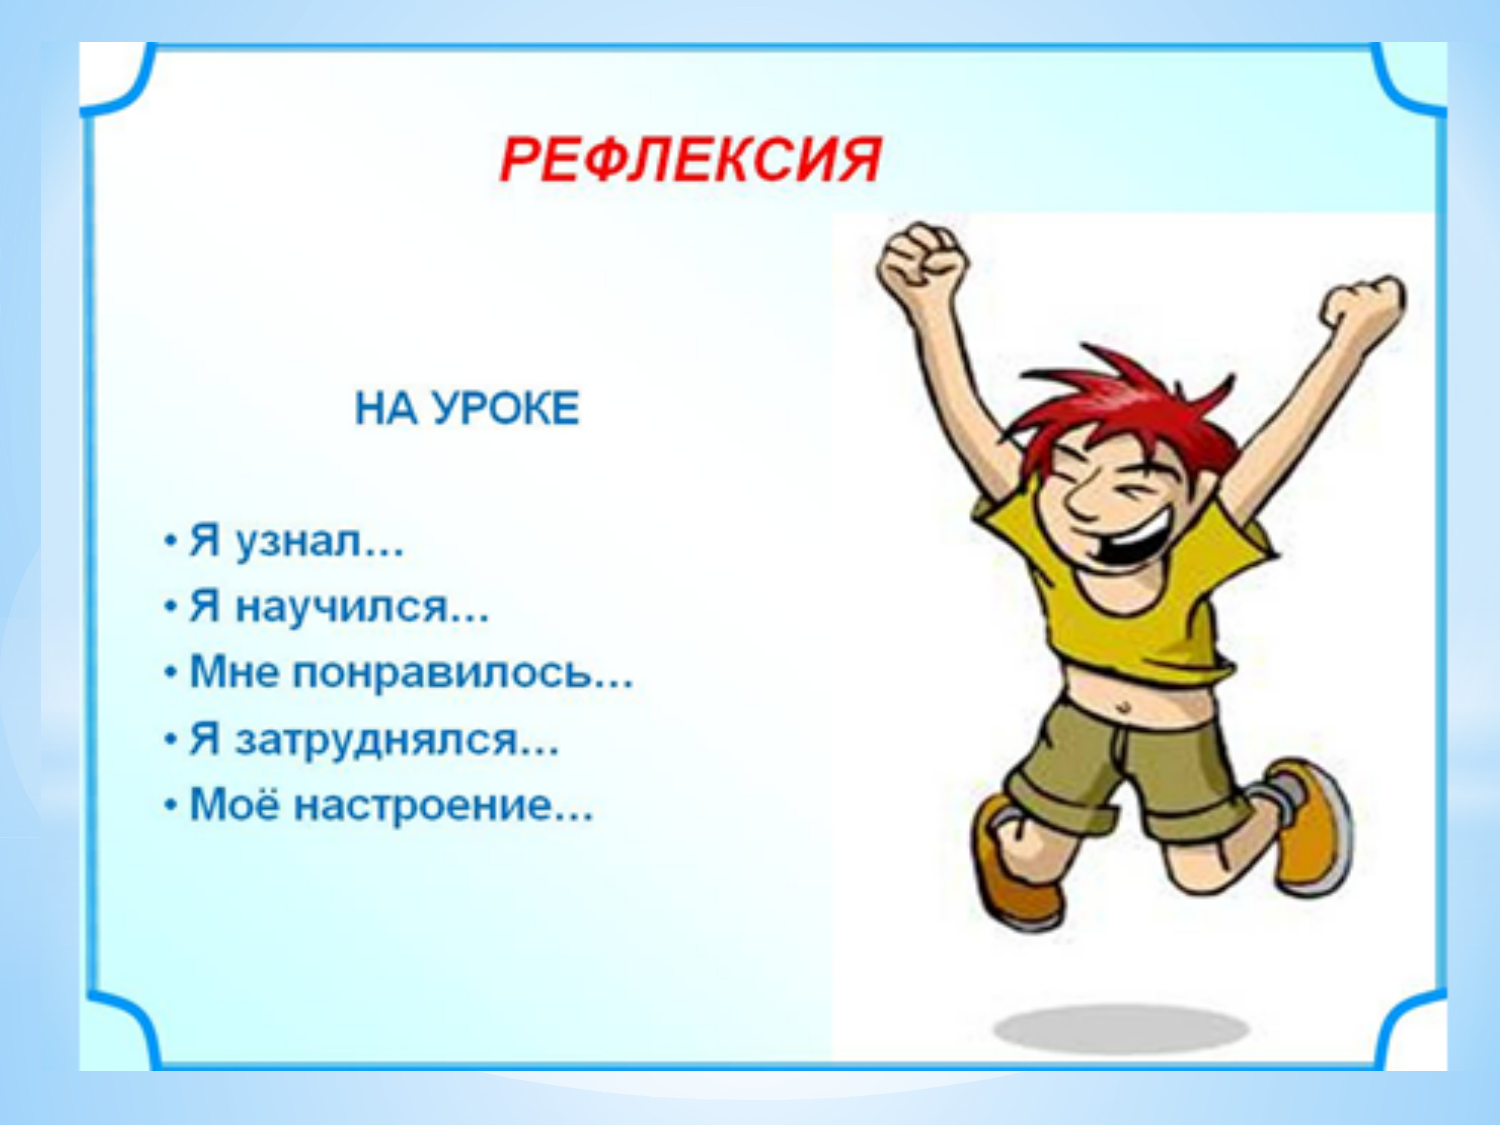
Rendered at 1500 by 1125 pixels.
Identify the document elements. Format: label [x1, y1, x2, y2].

picture [41, 42, 1500, 1071]
